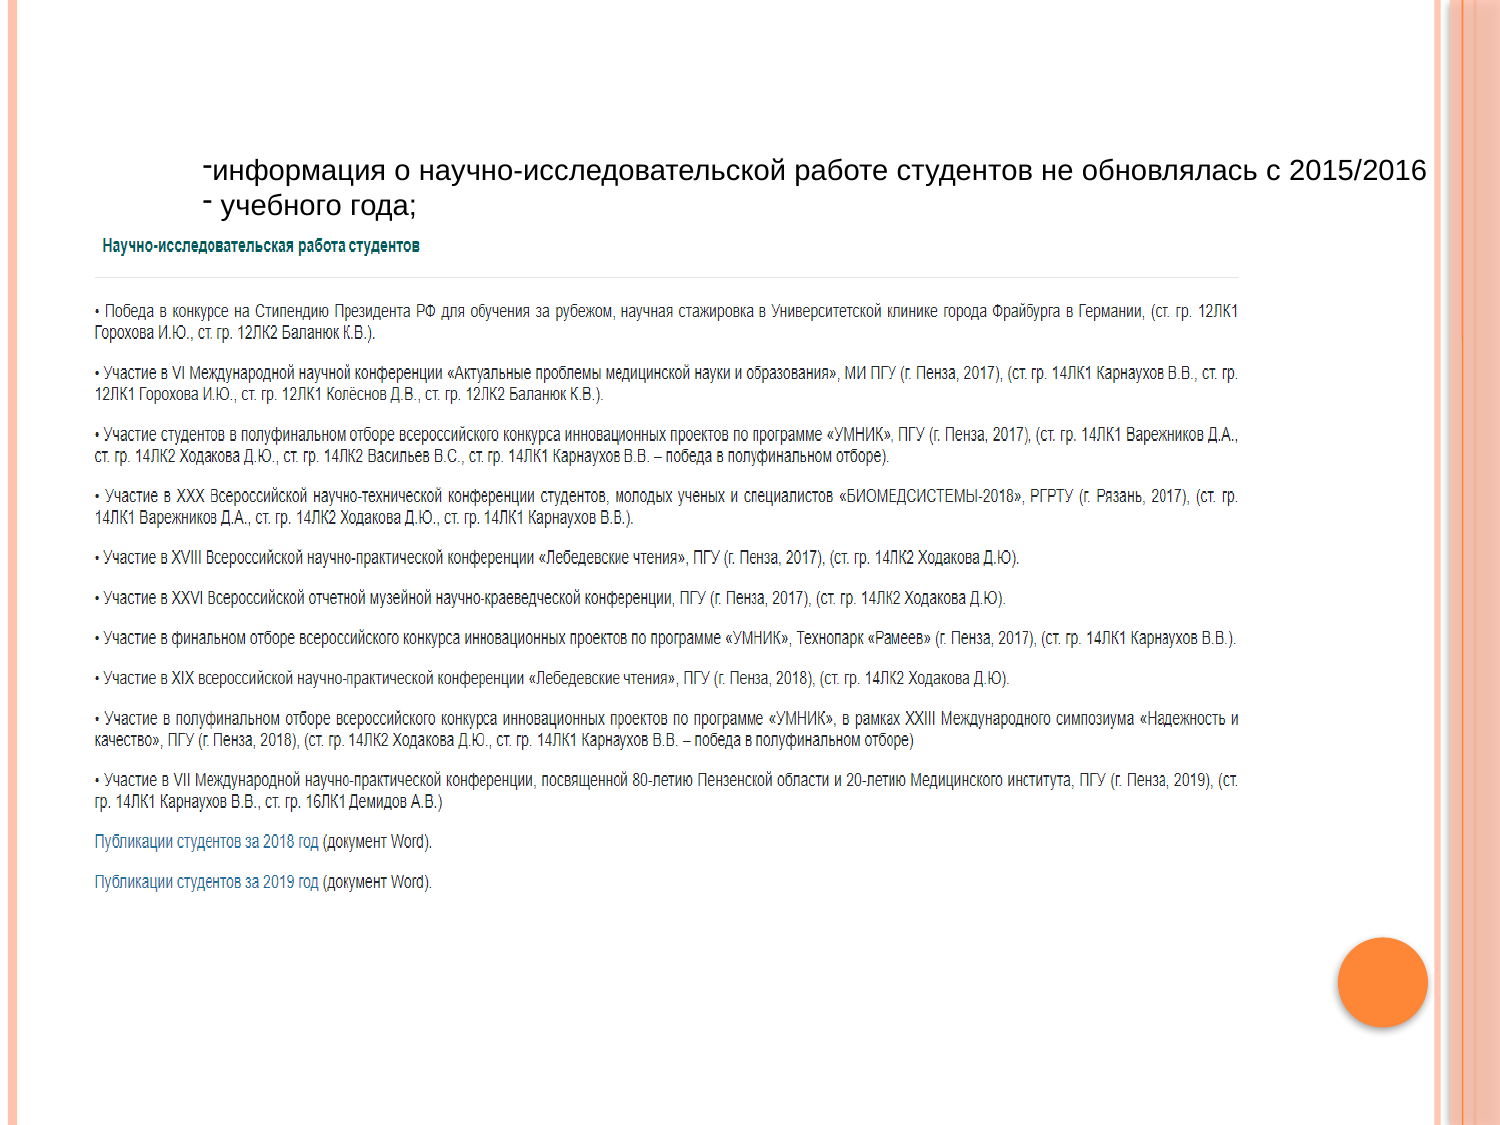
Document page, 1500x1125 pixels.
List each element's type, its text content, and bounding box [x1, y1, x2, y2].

text_box информация о научно-исследовательской работе студентов не обновлялась с 2015/2016 учебного года; [113, 143, 1444, 229]
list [74, 228, 1301, 919]
